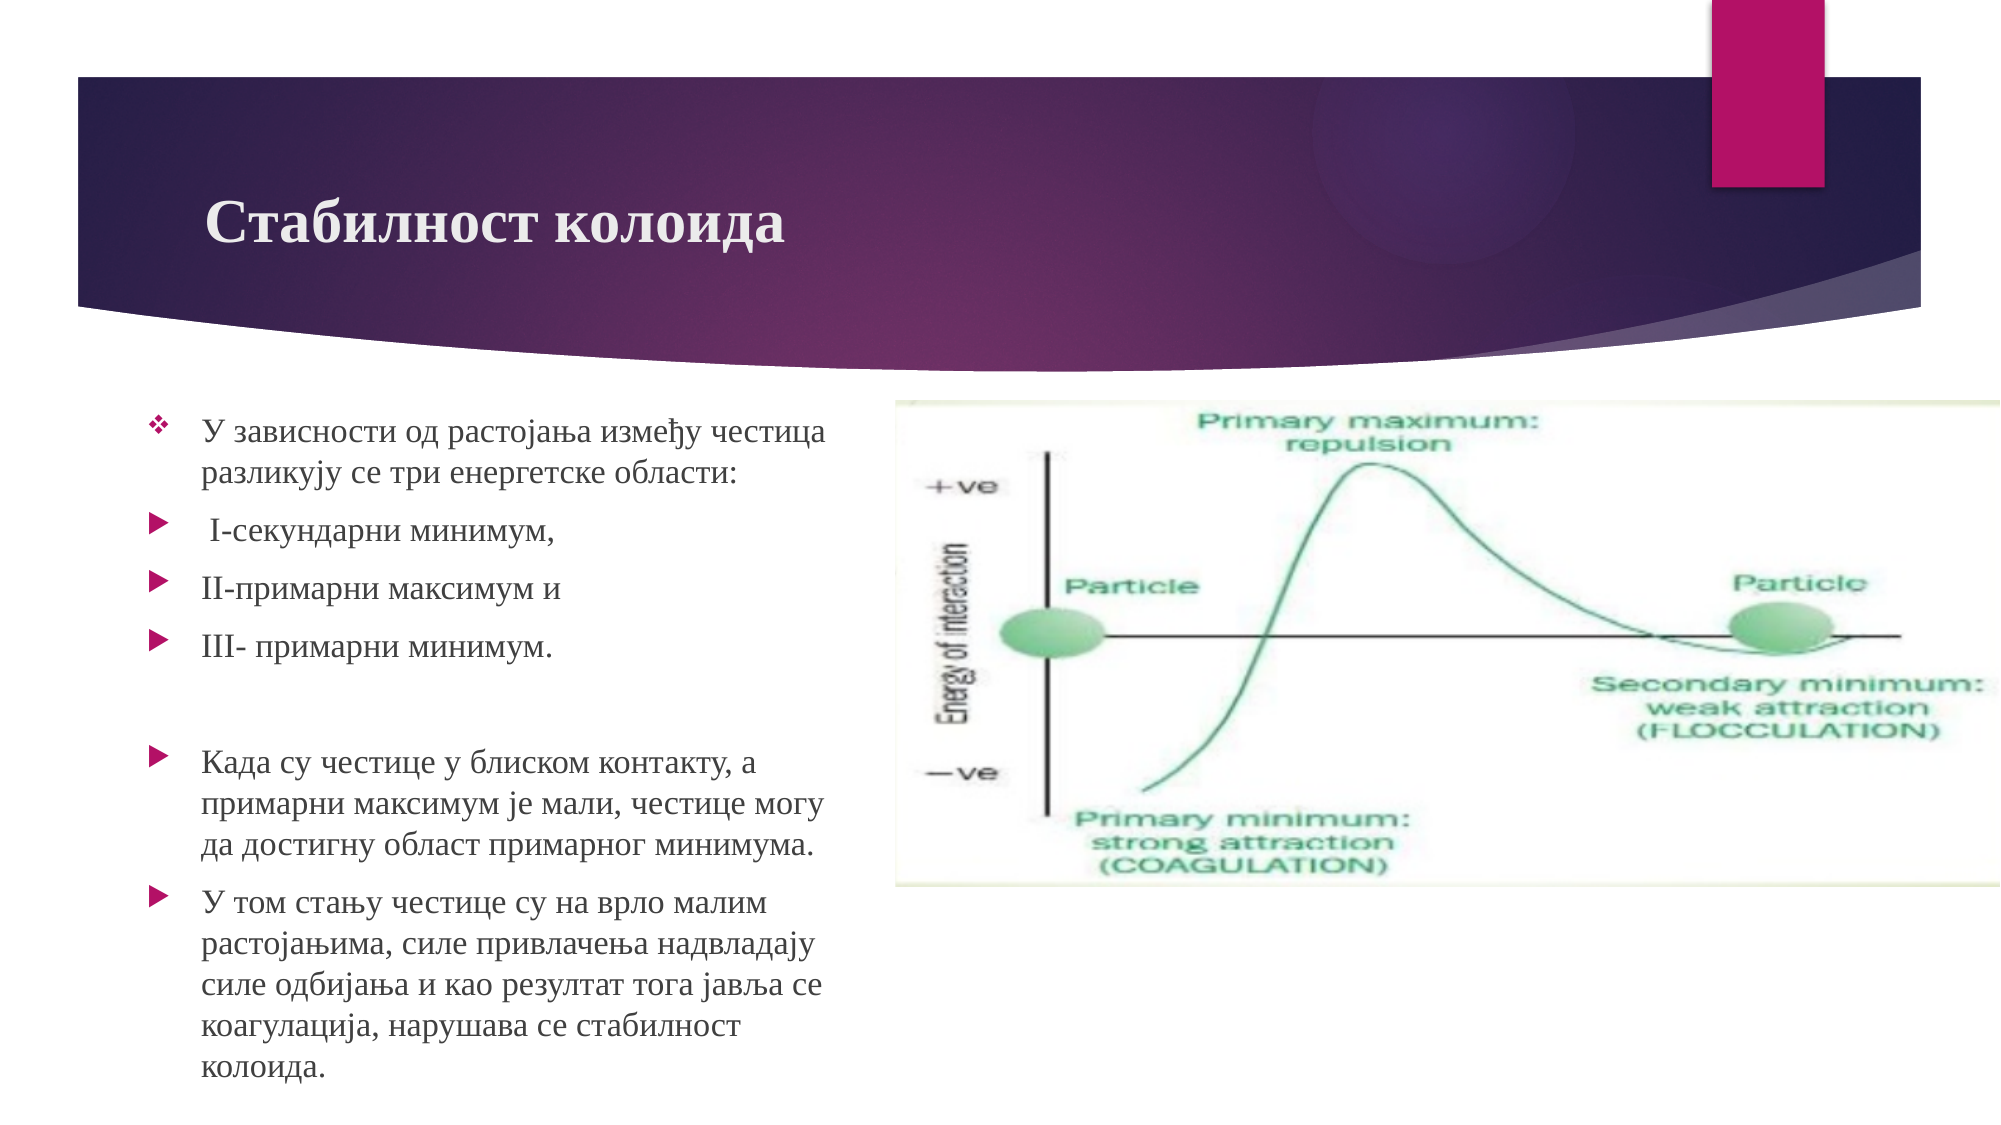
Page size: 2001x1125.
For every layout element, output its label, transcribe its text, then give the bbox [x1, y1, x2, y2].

picture [895, 400, 2000, 887]
list У зависности од растојања између честица разликују се три енергетске области: I-секундарни минимум, II-примарни максимум и III- примарни минимум. Када су честице у блиском контакту, а примарни максимум је мали, честице могу да достигну област примарног минимума. У том стању честице су на врло малим растојањима, силе привлачења надвладају силе одбијања и као резултат тога јавља се коагулација, нарушава се стабилност колоида. [131, 400, 863, 1097]
title Стабилност колоида [189, 159, 1627, 276]
